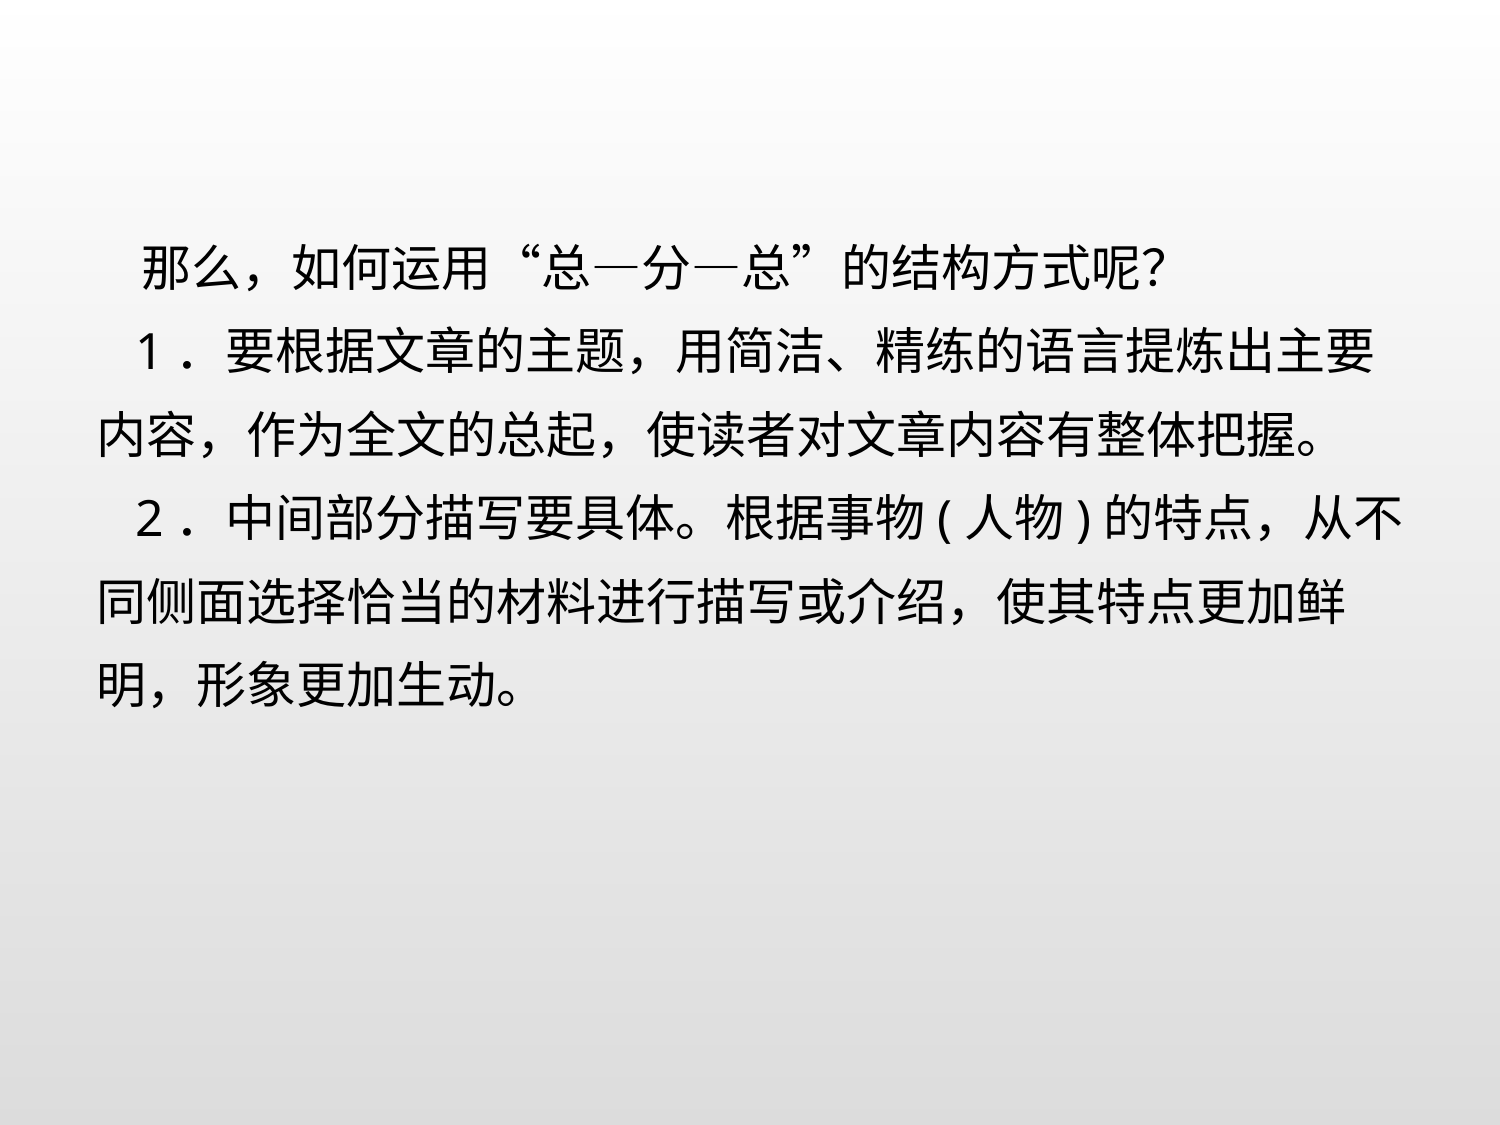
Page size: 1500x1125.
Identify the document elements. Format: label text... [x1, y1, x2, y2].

text_box 那么，如何运用“总—分—总”的结构方式呢？ 1．要根据文章的主题，用简洁、精练的语言提炼出主要内容，作为全文的总起，使读者对文章内容有整体把握。 2．中间部分描写要具体。根据事物(人物)的特点，从不同侧面选择恰当的材料进行描写或介绍，使其特点更加鲜明，形象更加生动。 [81, 205, 1424, 804]
